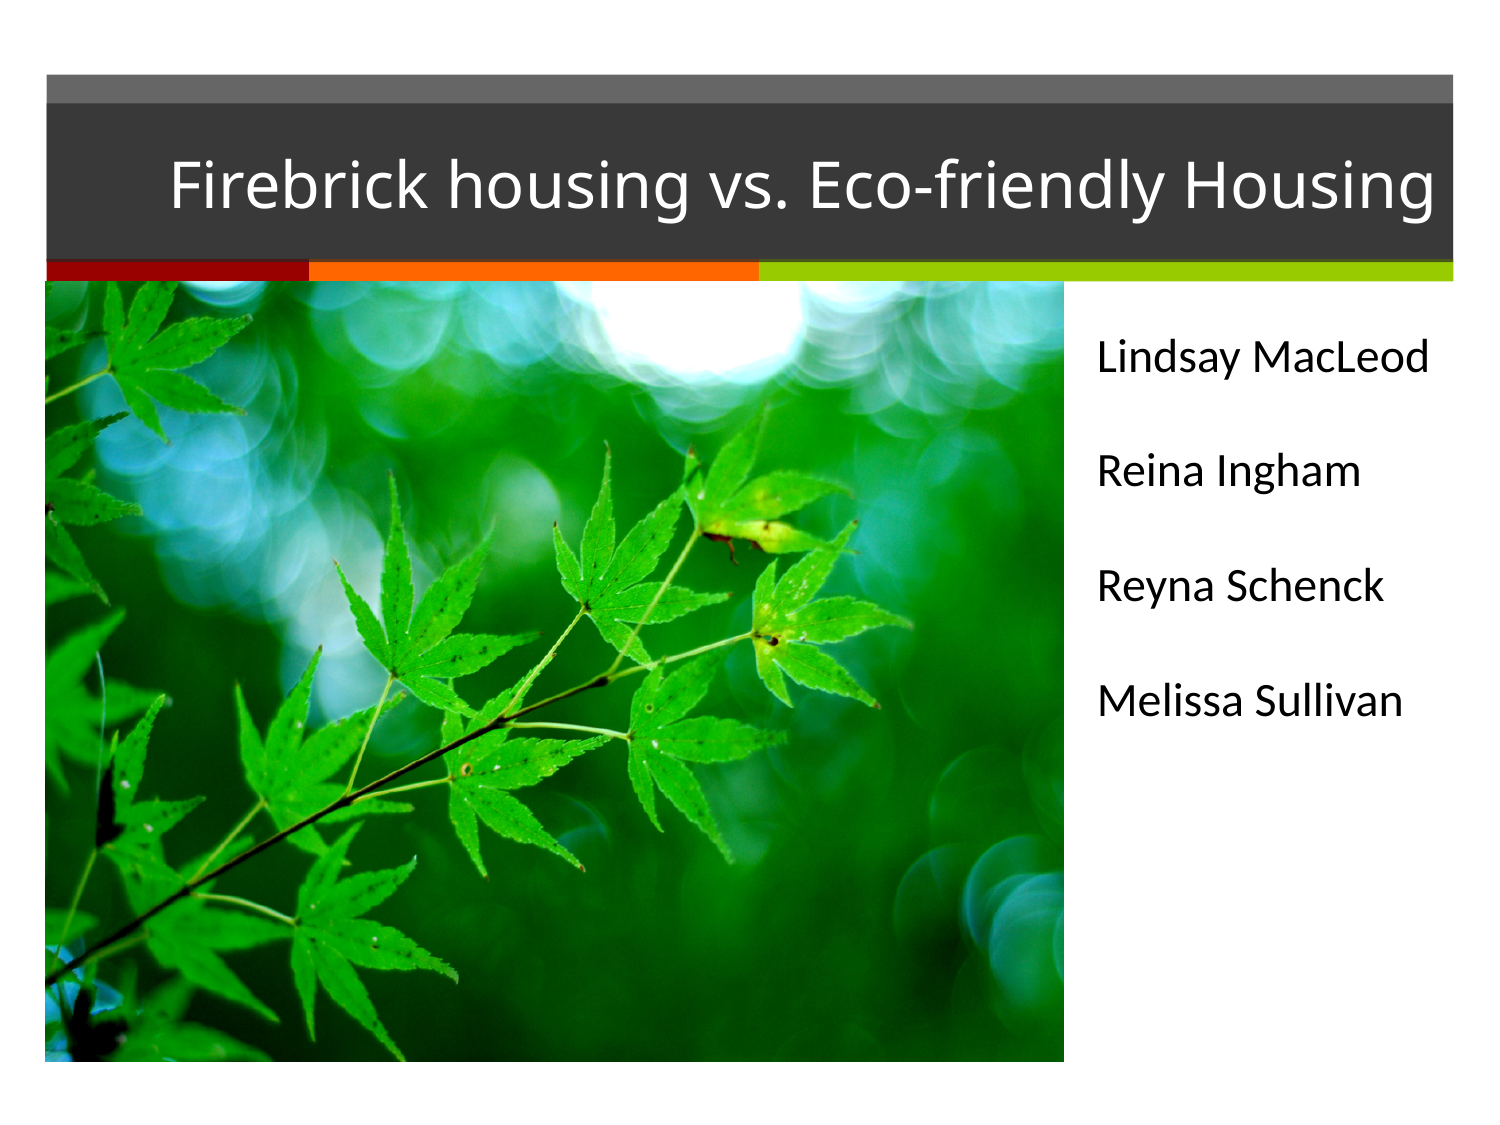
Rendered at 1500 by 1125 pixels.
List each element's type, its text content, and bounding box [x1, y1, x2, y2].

title Firebrick housing vs. Eco-friendly Housing [46, 103, 1454, 263]
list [0, 280, 1159, 1062]
text_box Lindsay MacLeod Reina Ingham Reyna Schenck Melissa Sullivan [1162, 316, 1454, 734]
